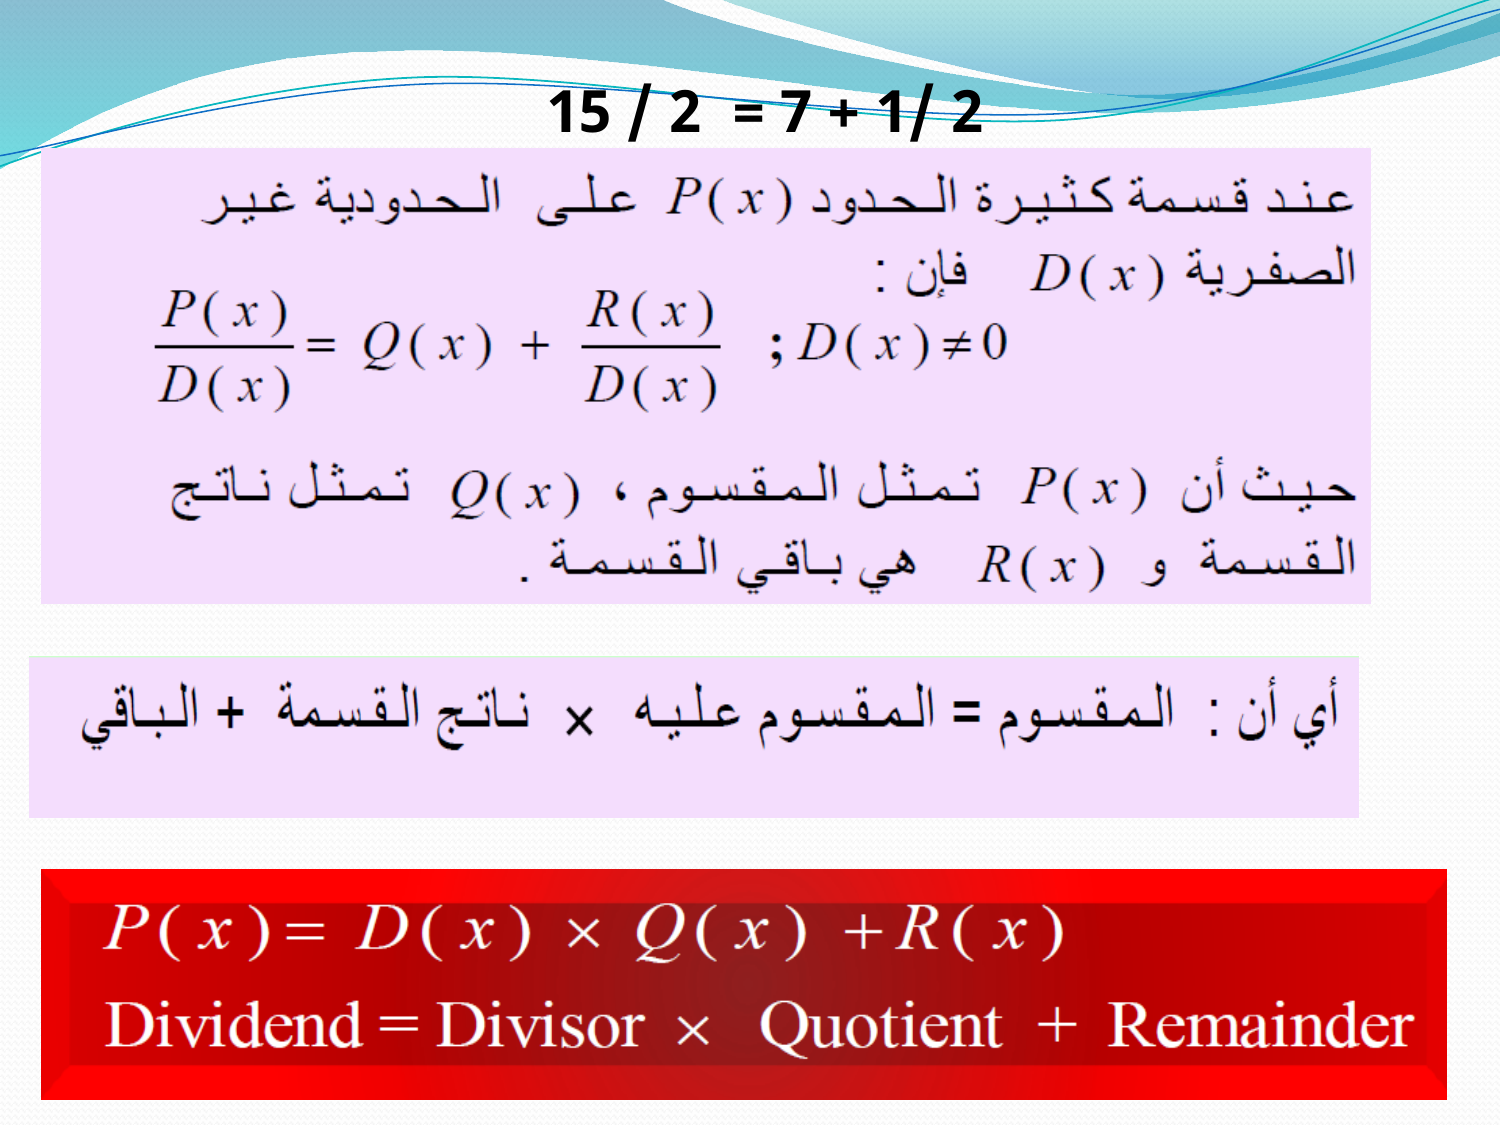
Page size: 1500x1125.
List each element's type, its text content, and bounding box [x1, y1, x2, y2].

picture [40, 148, 1372, 604]
picture [29, 656, 1359, 819]
text_box 2 /1 + 7 = 2 / 15 [360, 66, 998, 148]
picture [41, 869, 1448, 1100]
